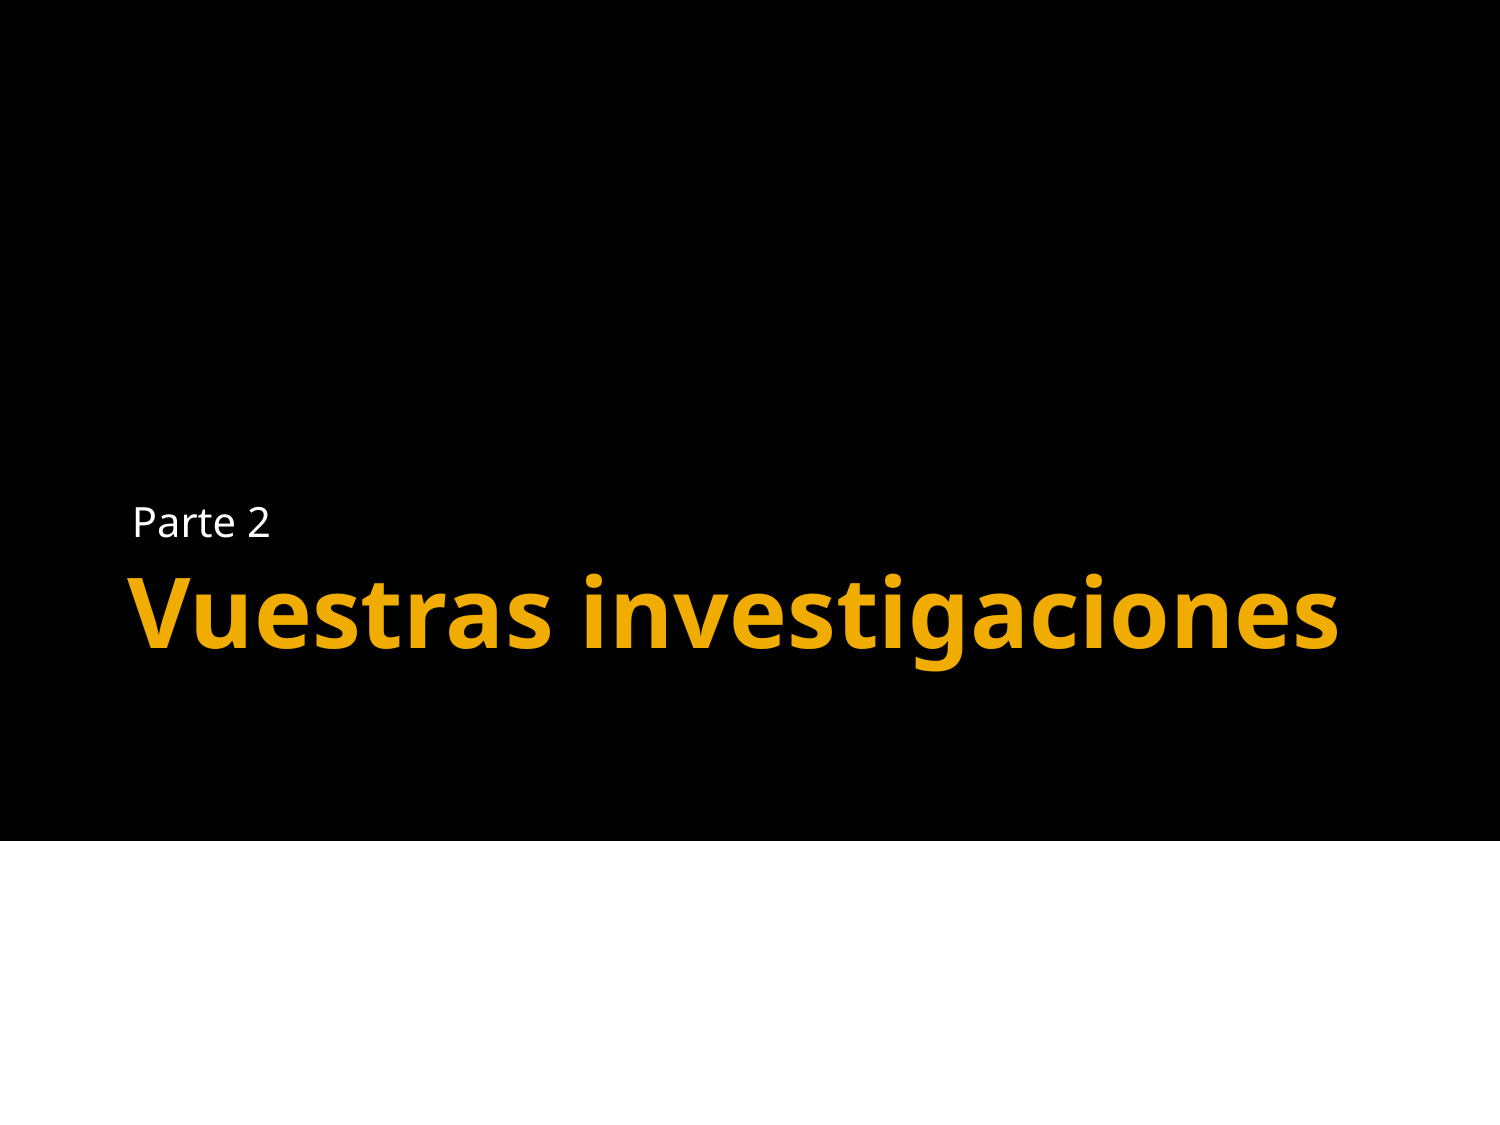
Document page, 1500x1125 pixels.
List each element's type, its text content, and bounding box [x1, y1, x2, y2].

text_box Parte 2 [112, 299, 1438, 546]
text_box Vuestras investigaciones [112, 550, 1438, 825]
